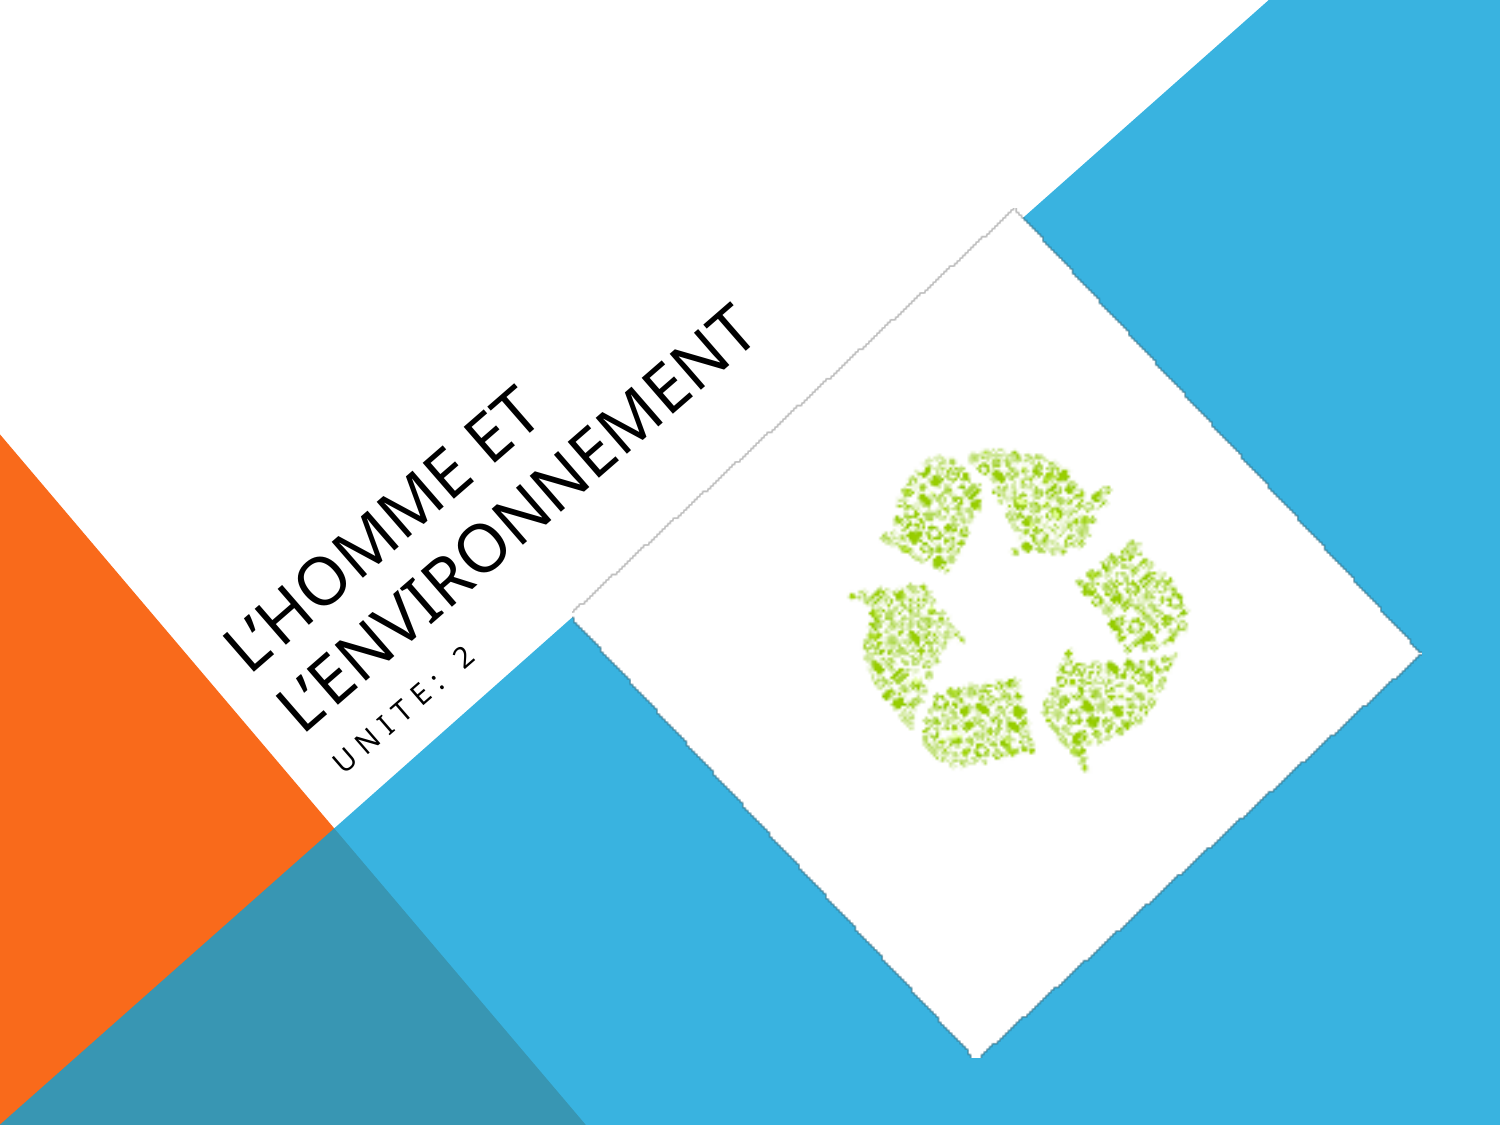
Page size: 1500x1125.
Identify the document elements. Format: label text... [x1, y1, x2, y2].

subtitle Unite: 2 [809, 61, 1154, 330]
title L’homme et l’environnement [171, 0, 1047, 758]
subtitle Unite: 2 [312, 433, 691, 804]
picture [572, 210, 1422, 1058]
